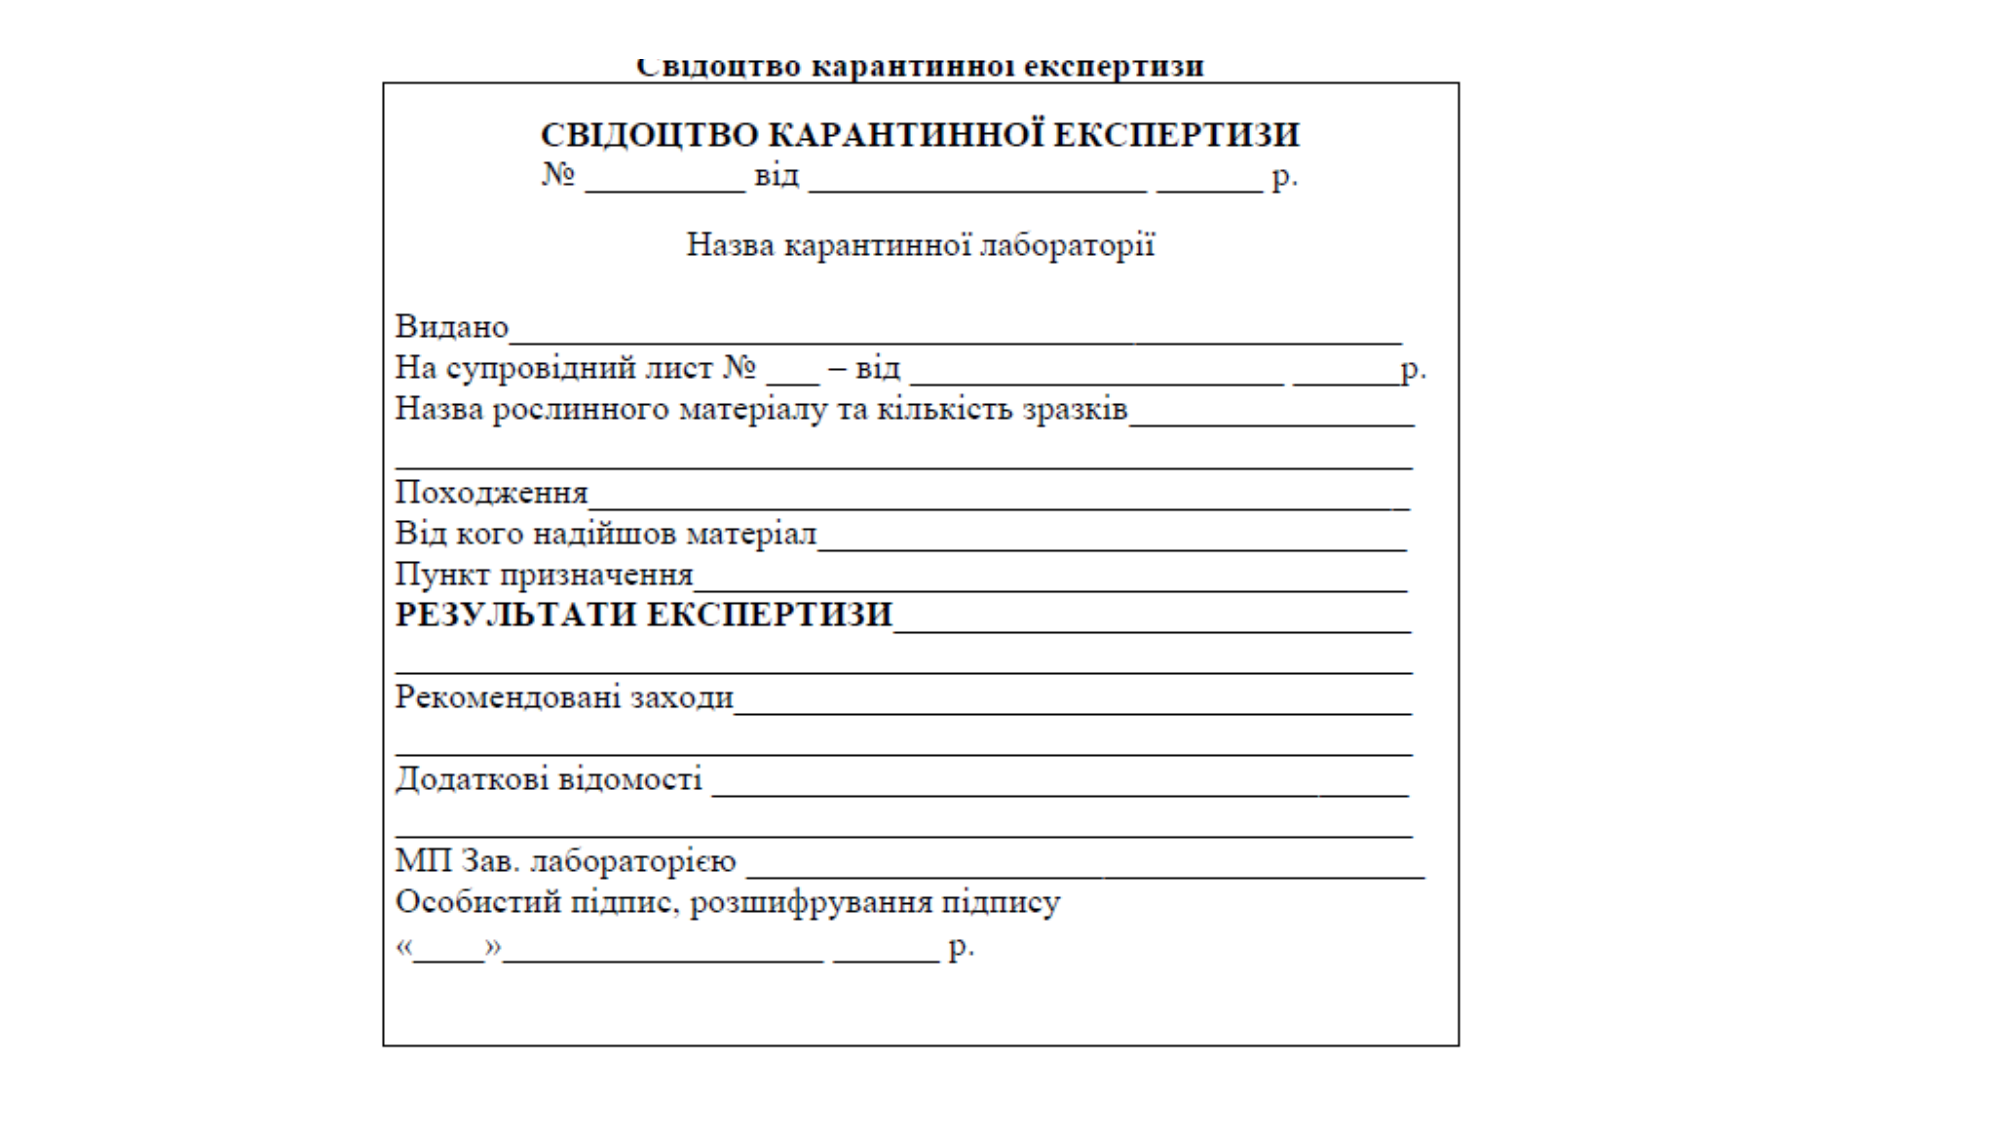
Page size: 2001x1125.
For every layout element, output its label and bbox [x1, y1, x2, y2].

list [303, 59, 1515, 1098]
